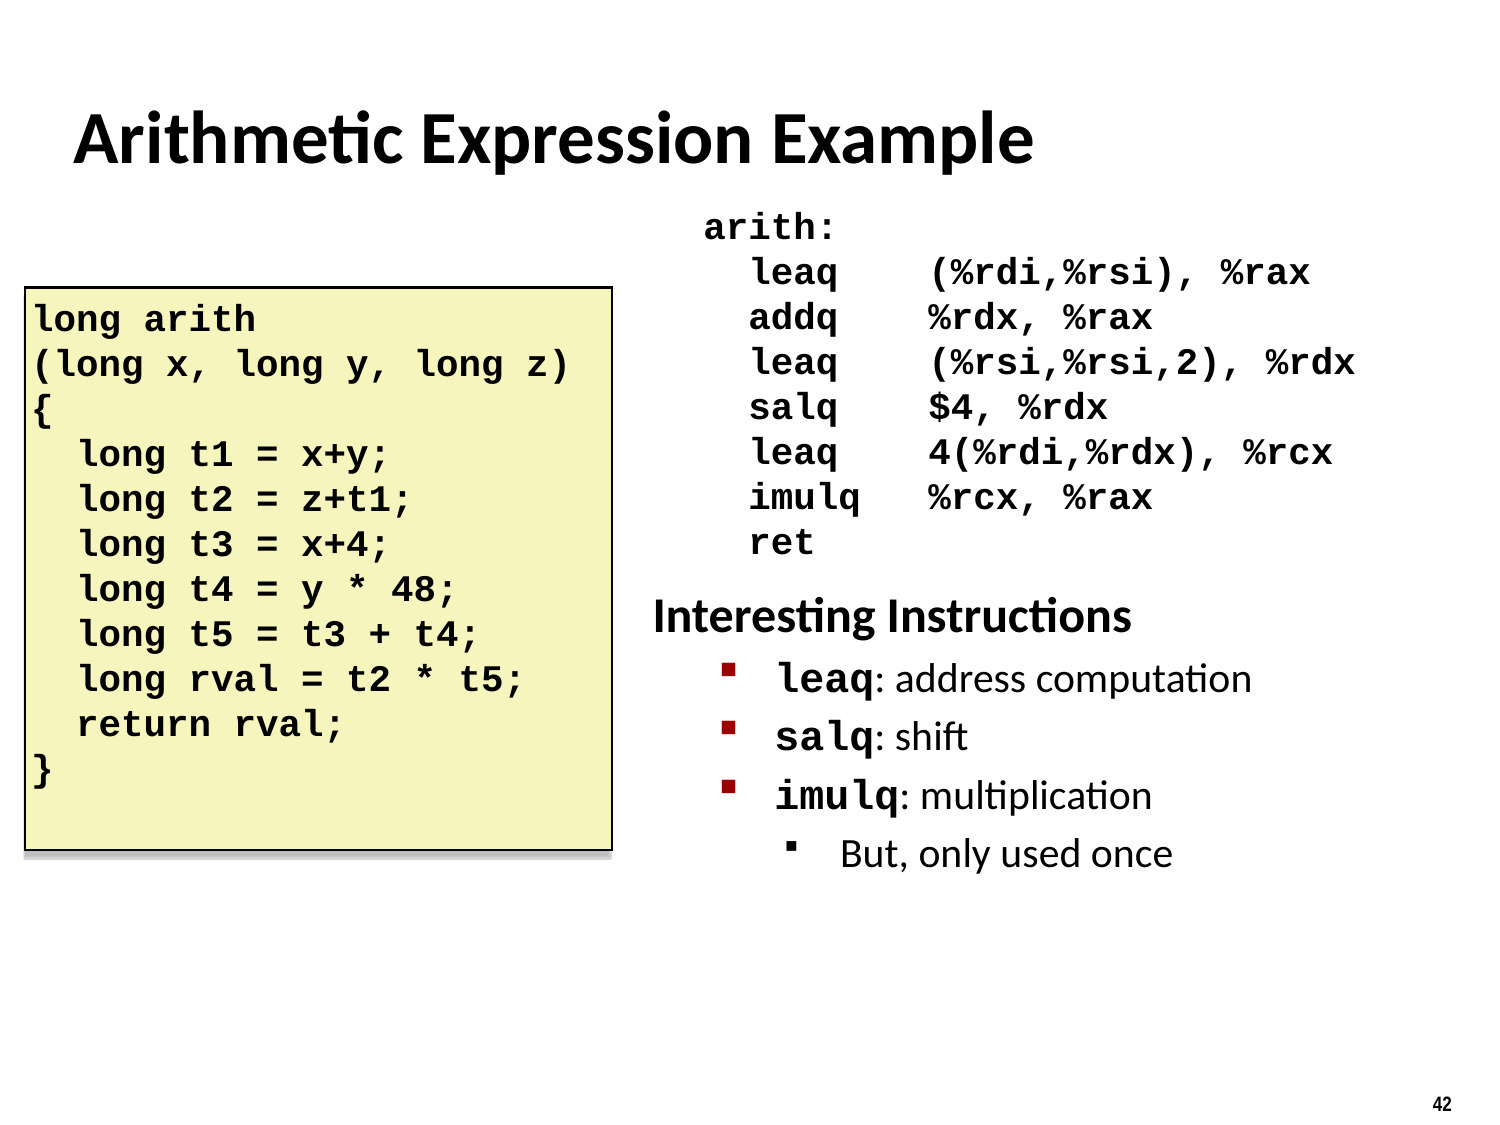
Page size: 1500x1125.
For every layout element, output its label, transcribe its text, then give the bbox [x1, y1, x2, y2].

list Interesting Instructions leaq: address computation salq: shift imulq: multiplication But, only used once [637, 574, 1361, 1040]
title Arithmetic Expression Example [58, 71, 1305, 197]
text_box long arith (long x, long y, long z) { long t1 = x+y; long t2 = z+t1; long t3 = x+4; long t4 = y * 48; long t5 = t3 + t4; long rval = t2 * t5; return rval; } [24, 287, 613, 850]
text_box arith: leaq (%rdi,%rsi), %rax addq %rdx, %rax leaq (%rsi,%rsi,2), %rdx salq $4, %rdx leaq 4(%rdi,%rdx), %rcx imulq %rcx, %rax ret [697, 195, 1375, 600]
